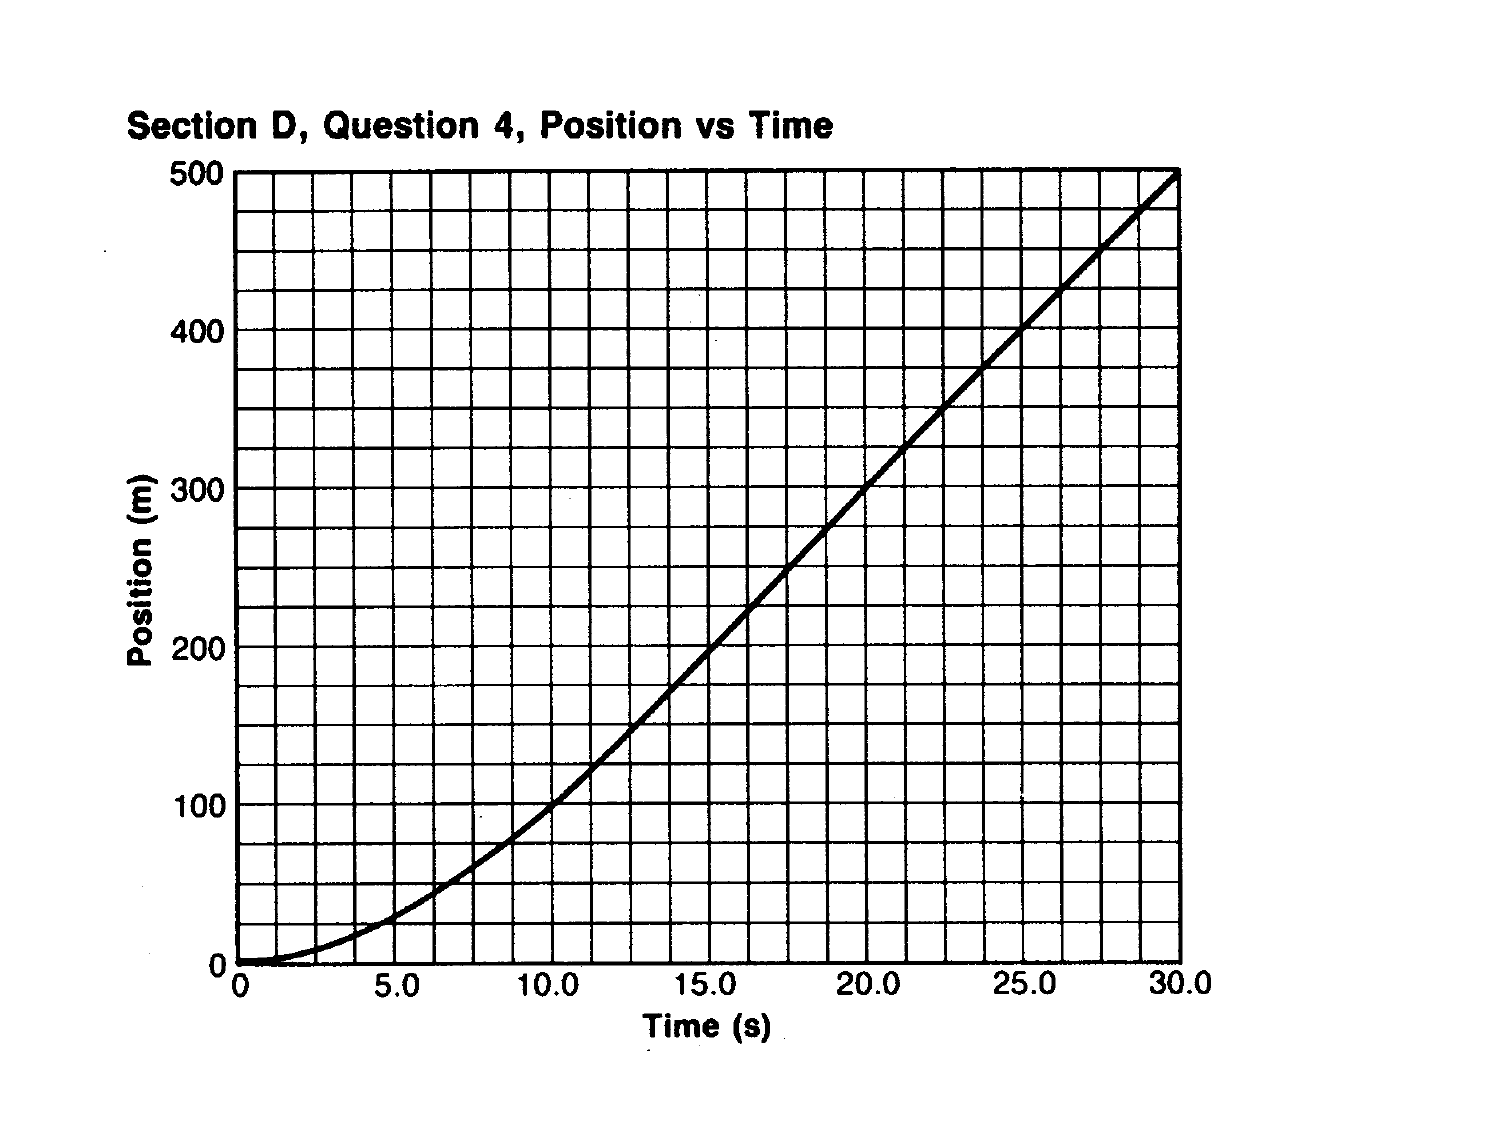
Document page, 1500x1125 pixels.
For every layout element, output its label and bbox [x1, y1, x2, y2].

picture [87, 99, 1238, 1077]
